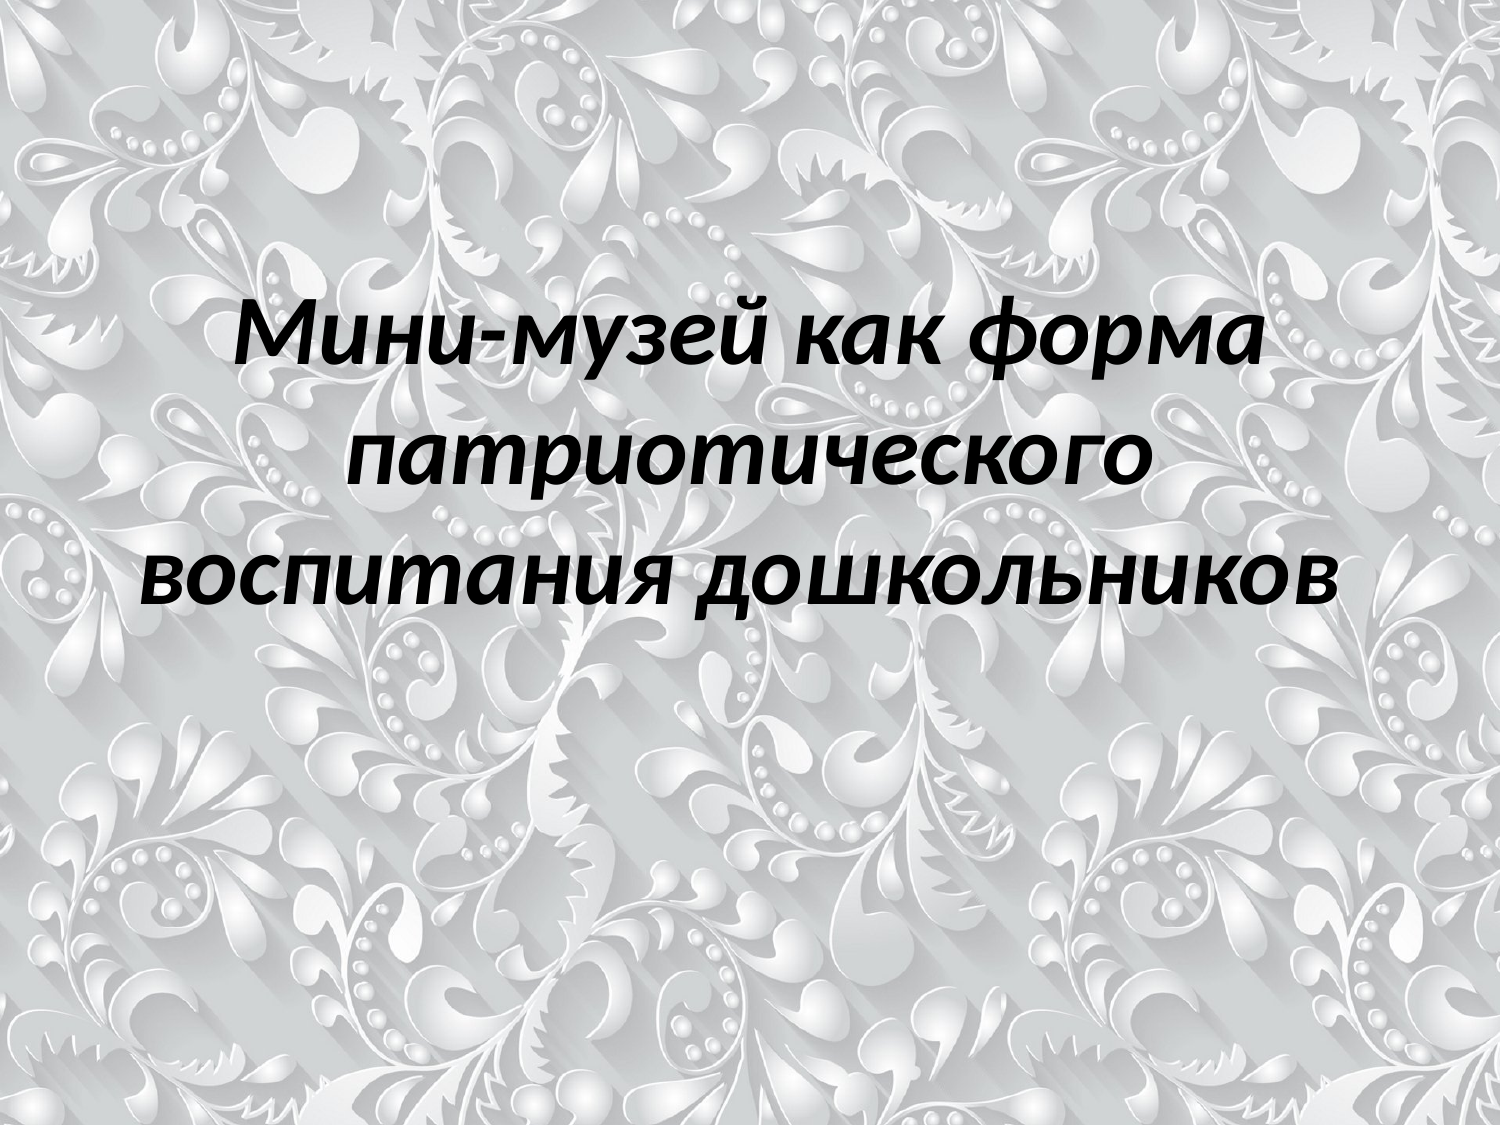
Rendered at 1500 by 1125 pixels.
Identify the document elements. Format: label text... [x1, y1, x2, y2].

title Мини-музей как форма патриотического воспитания дошкольников [112, 172, 1388, 716]
picture [0, 0, 1500, 1125]
